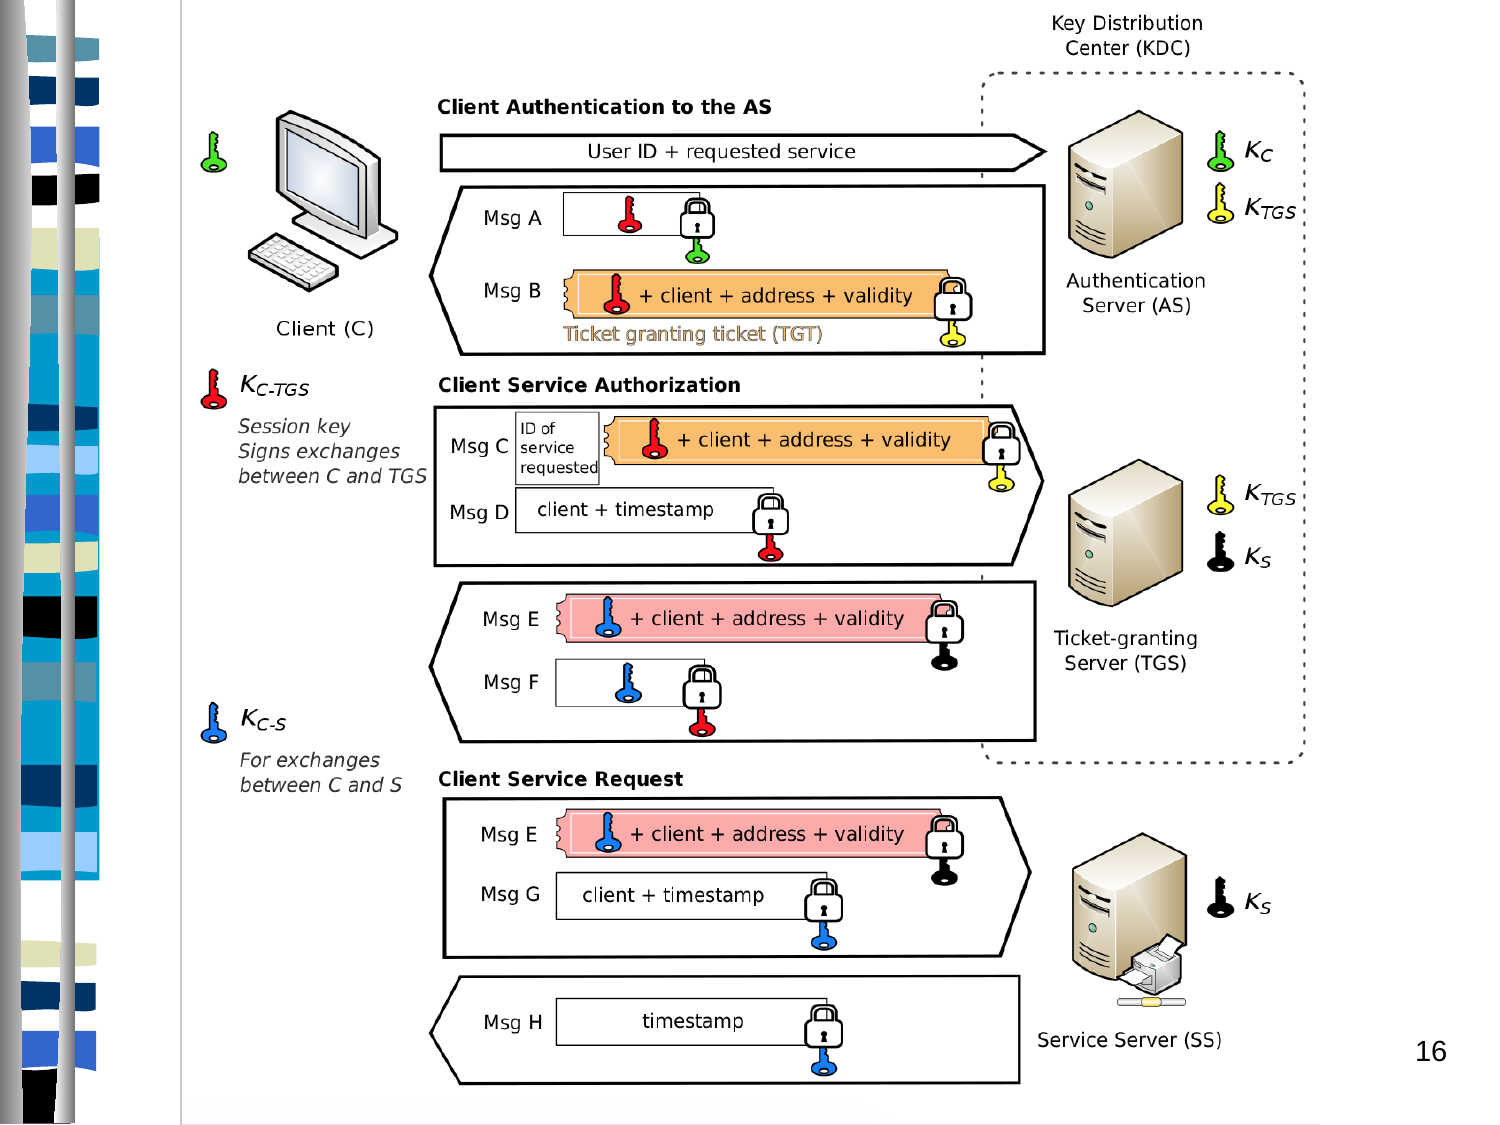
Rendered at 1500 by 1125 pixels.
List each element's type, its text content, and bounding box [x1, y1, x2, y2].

slide_number 16 [1328, 1024, 1463, 1101]
picture [179, 0, 1321, 1125]
